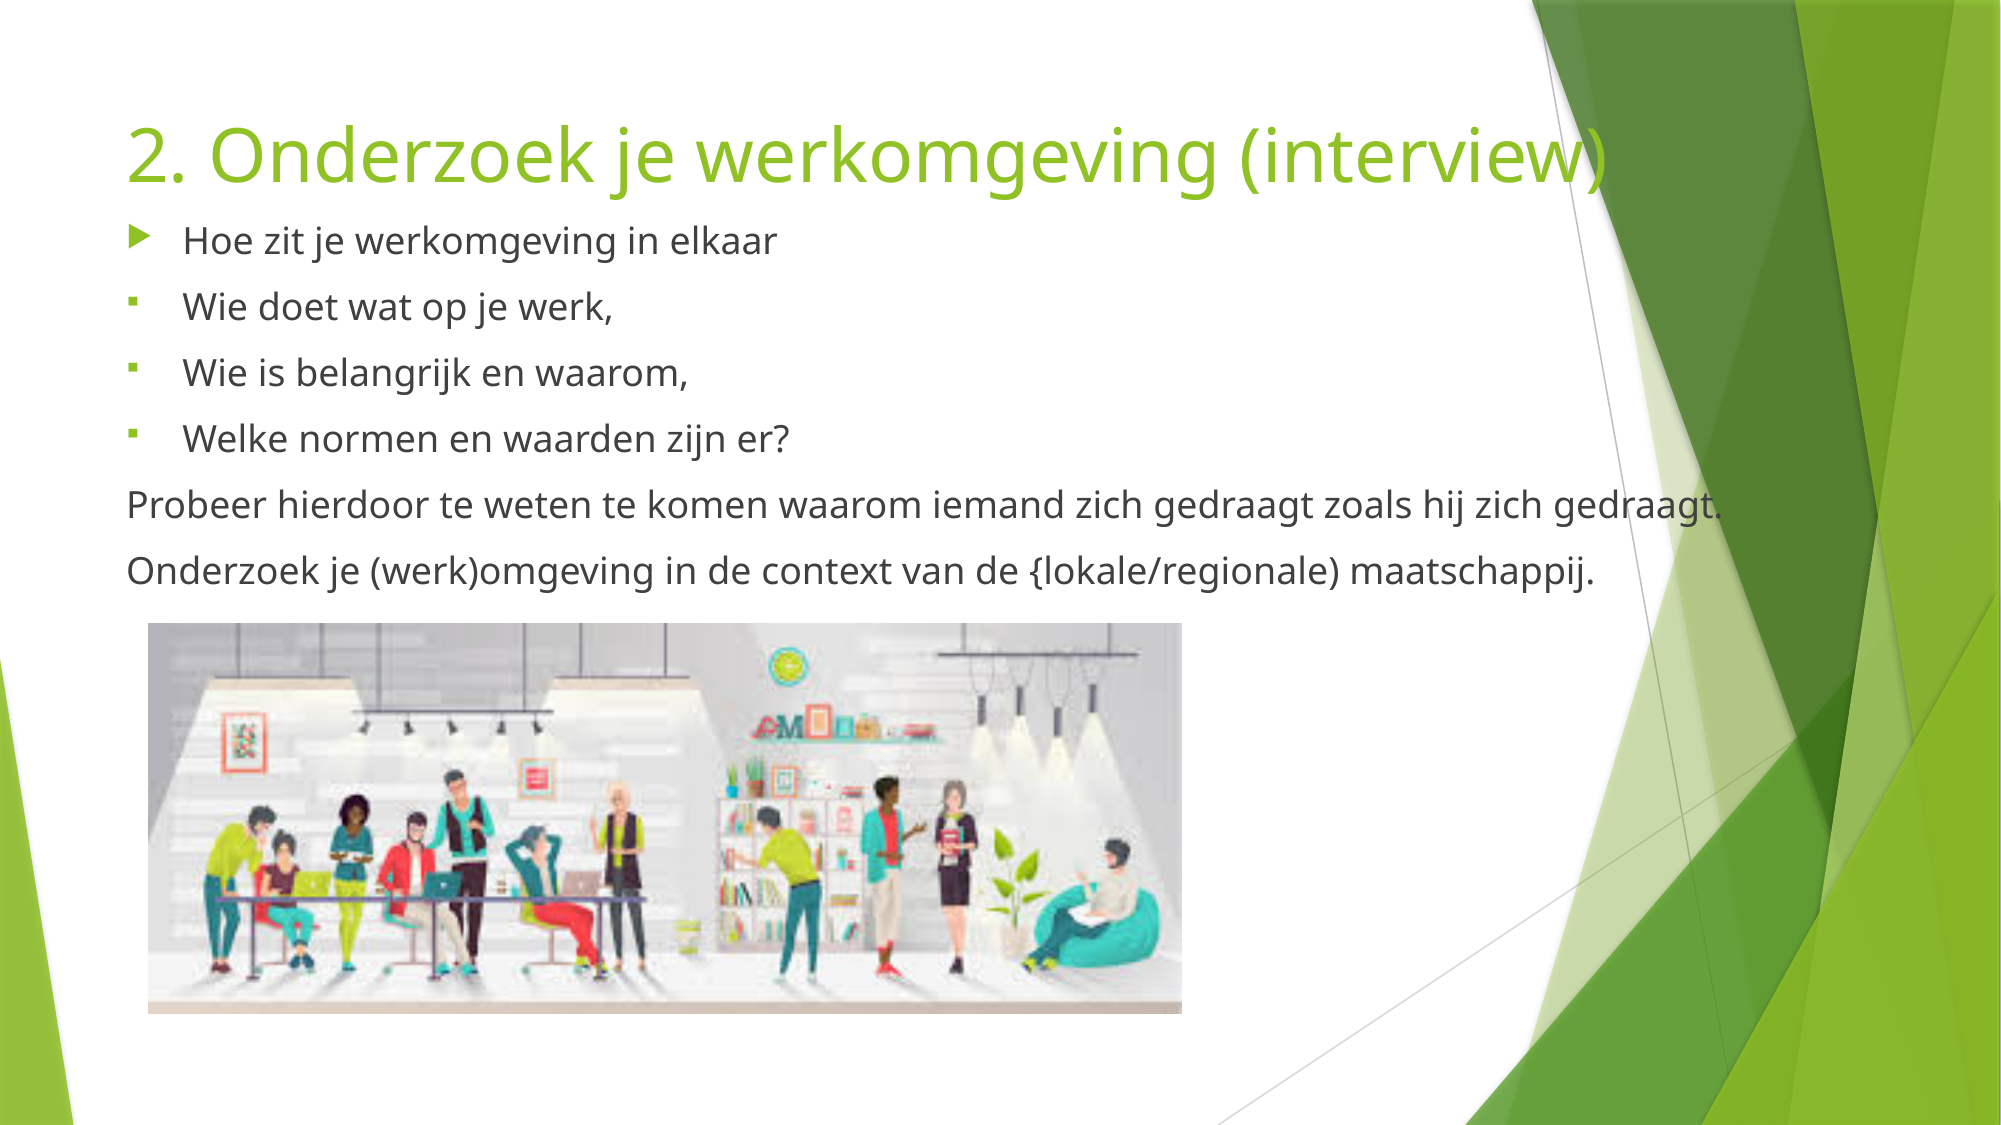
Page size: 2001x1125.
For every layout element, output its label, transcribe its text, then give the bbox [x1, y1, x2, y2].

list Hoe zit je werkomgeving in elkaar Wie doet wat op je werk, Wie is belangrijk en waarom, Welke normen en waarden zijn er? Probeer hierdoor te weten te komen waarom iemand zich gedraagt zoals hij zich gedraagt. Onderzoek je (werk)omgeving in de context van de {lokale/regionale) maatschappij. [111, 210, 1856, 1125]
title 2. Onderzoek je werkomgeving (interview) [111, 99, 1856, 210]
picture [147, 623, 1183, 1014]
